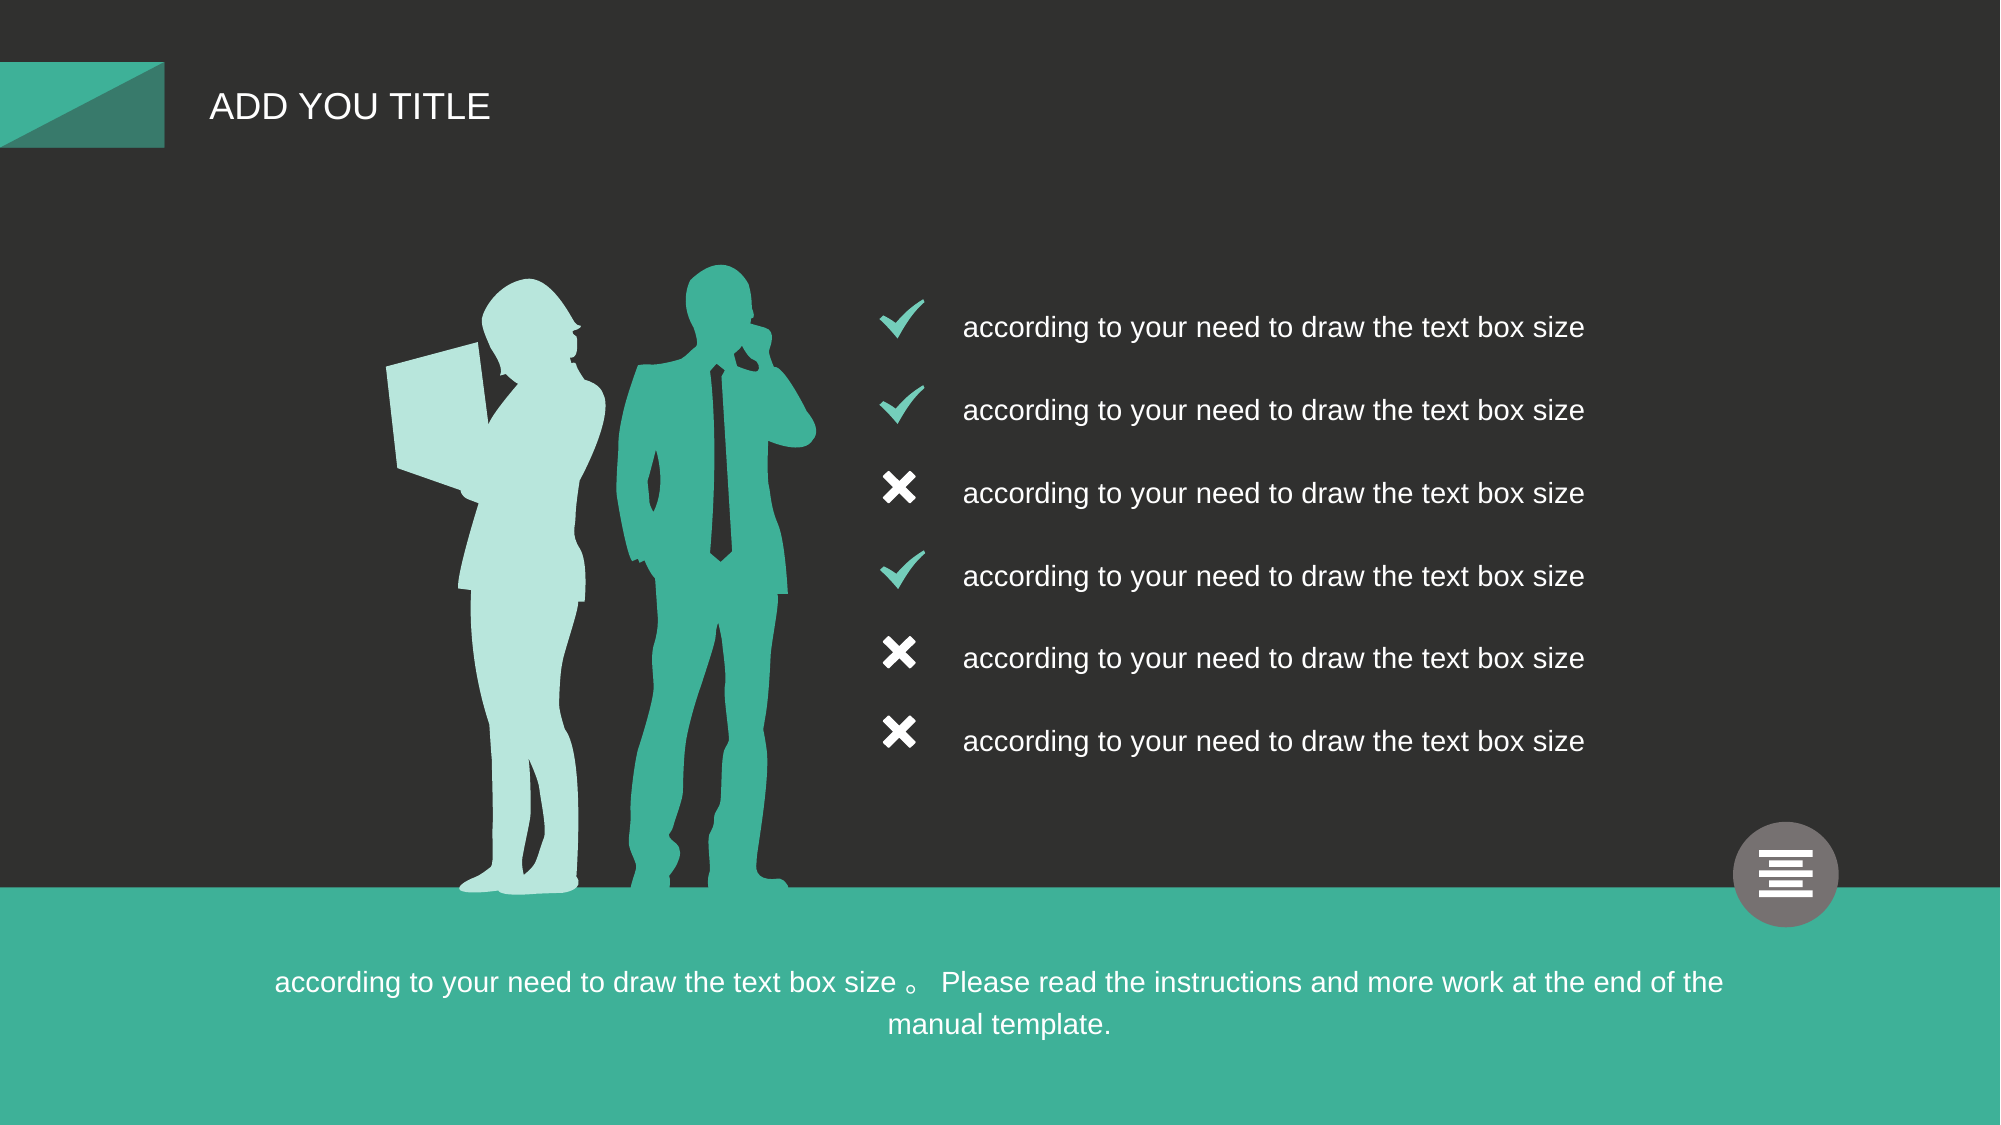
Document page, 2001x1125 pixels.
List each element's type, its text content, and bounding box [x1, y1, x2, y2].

text_box according to your need to draw the text box size [962, 301, 1745, 343]
text_box [1769, 860, 1803, 867]
text_box [882, 715, 916, 748]
text_box according to your need to draw the text box size [962, 383, 1745, 426]
text_box [882, 636, 916, 669]
text_box [1769, 880, 1803, 888]
text_box according to your need to draw the text box size [962, 549, 1745, 592]
text_box [879, 299, 925, 339]
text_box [0, 61, 165, 148]
text_box [1759, 850, 1813, 857]
text_box [879, 550, 926, 590]
text_box [882, 470, 916, 504]
text_box [879, 385, 925, 424]
text_box ADD YOU TITLE [194, 74, 507, 135]
text_box [1759, 870, 1813, 877]
text_box [1759, 890, 1813, 898]
text_box [385, 278, 606, 895]
text_box [0, 887, 2000, 1125]
text_box [1733, 821, 1839, 928]
text_box according to your need to draw the text box size [962, 466, 1745, 509]
text_box according to your need to draw the text box size [962, 632, 1745, 675]
text_box according to your need to draw the text box size [962, 715, 1745, 758]
text_box [616, 264, 817, 898]
text_box according to your need to draw the text box size。Please read the instructions and more work at the end of the manual template. [255, 956, 1745, 1041]
